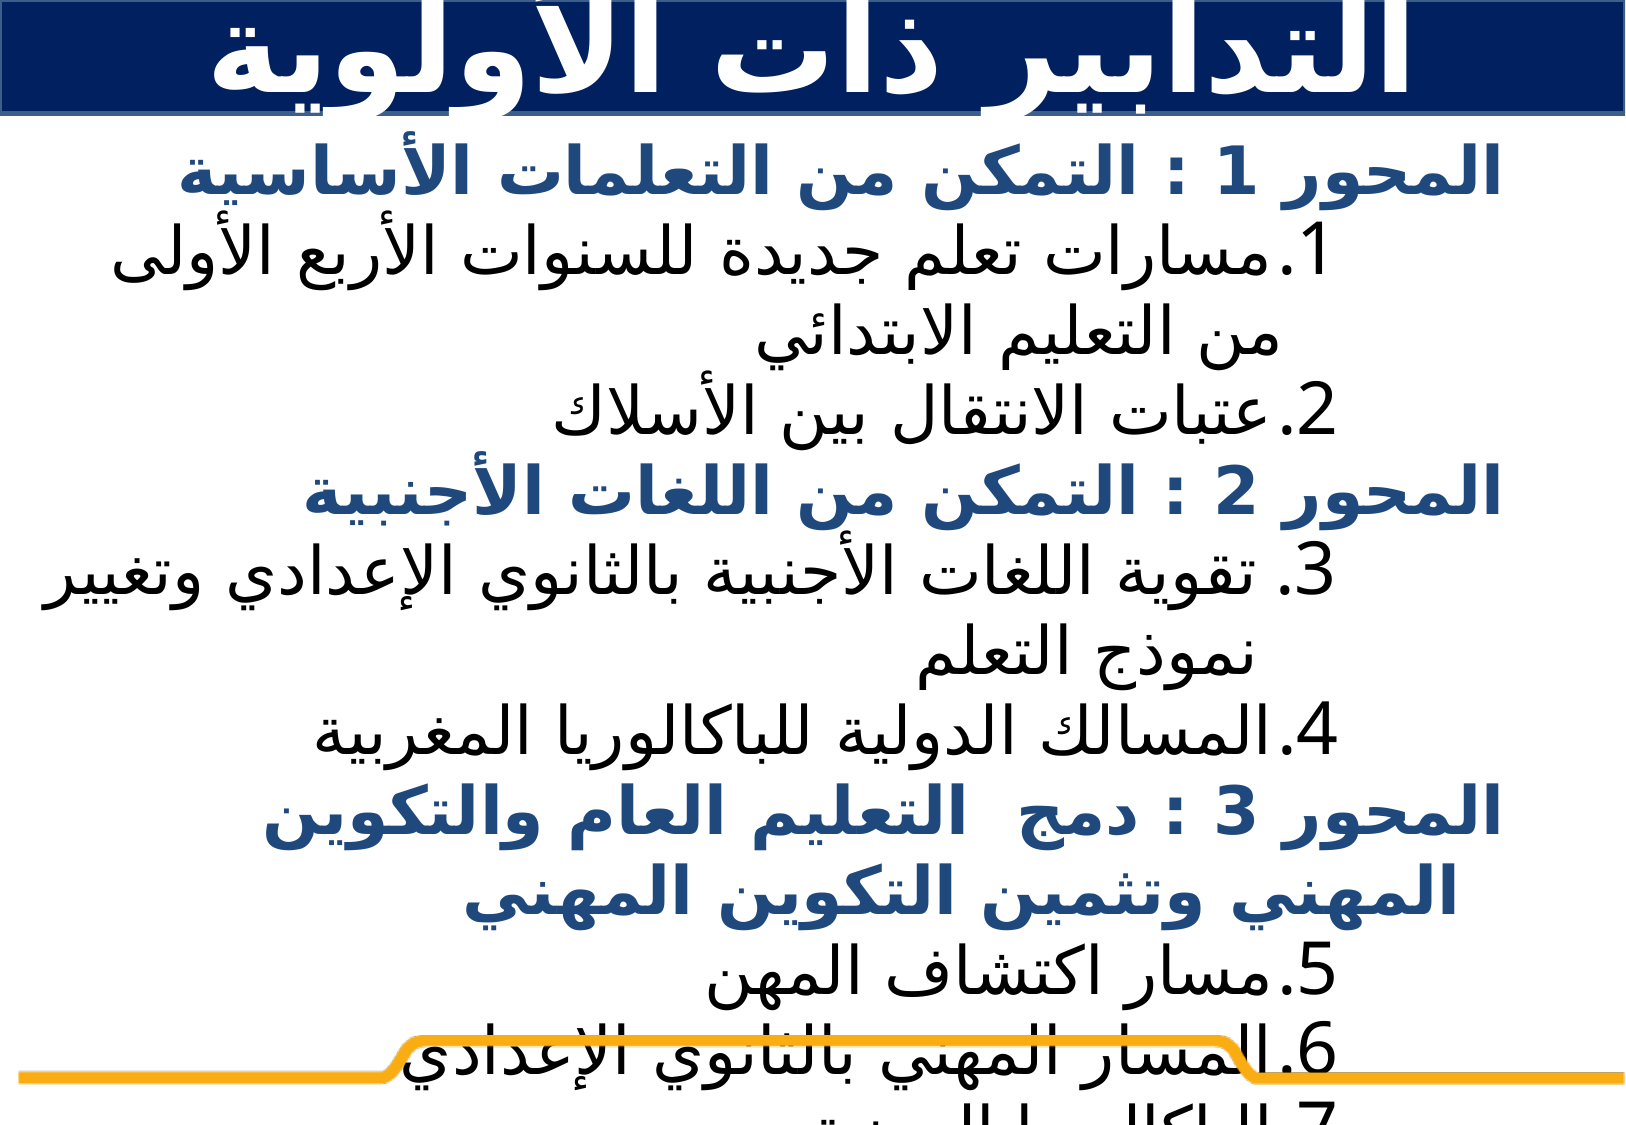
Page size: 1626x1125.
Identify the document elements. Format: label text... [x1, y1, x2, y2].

list التدابير ذات الأولوية [0, 34, 1625, 148]
picture [18, 1035, 1625, 1085]
text_box المحور 1 : التمكن من التعلمات الأساسية مسارات تعلم جديدة للسنوات الأربع الأولى من التعليم الابتدائي عتبات الانتقال بين الأسلاك المحور 2 : التمكن من اللغات الأجنبية تقوية اللغات الأجنبية بالثانوي الإعدادي وتغيير نموذج التعلم المسالك الدولية للباكالوريا المغربية المحور 3 : دمج التعليم العام والتكوين المهني وتثمين التكوين المهني مسار اكتشاف المهن المسار المهني بالثانوي الإعدادي الباكالوريا المهنية التوجيه نحو التكوين المهني [1, 120, 1535, 1125]
